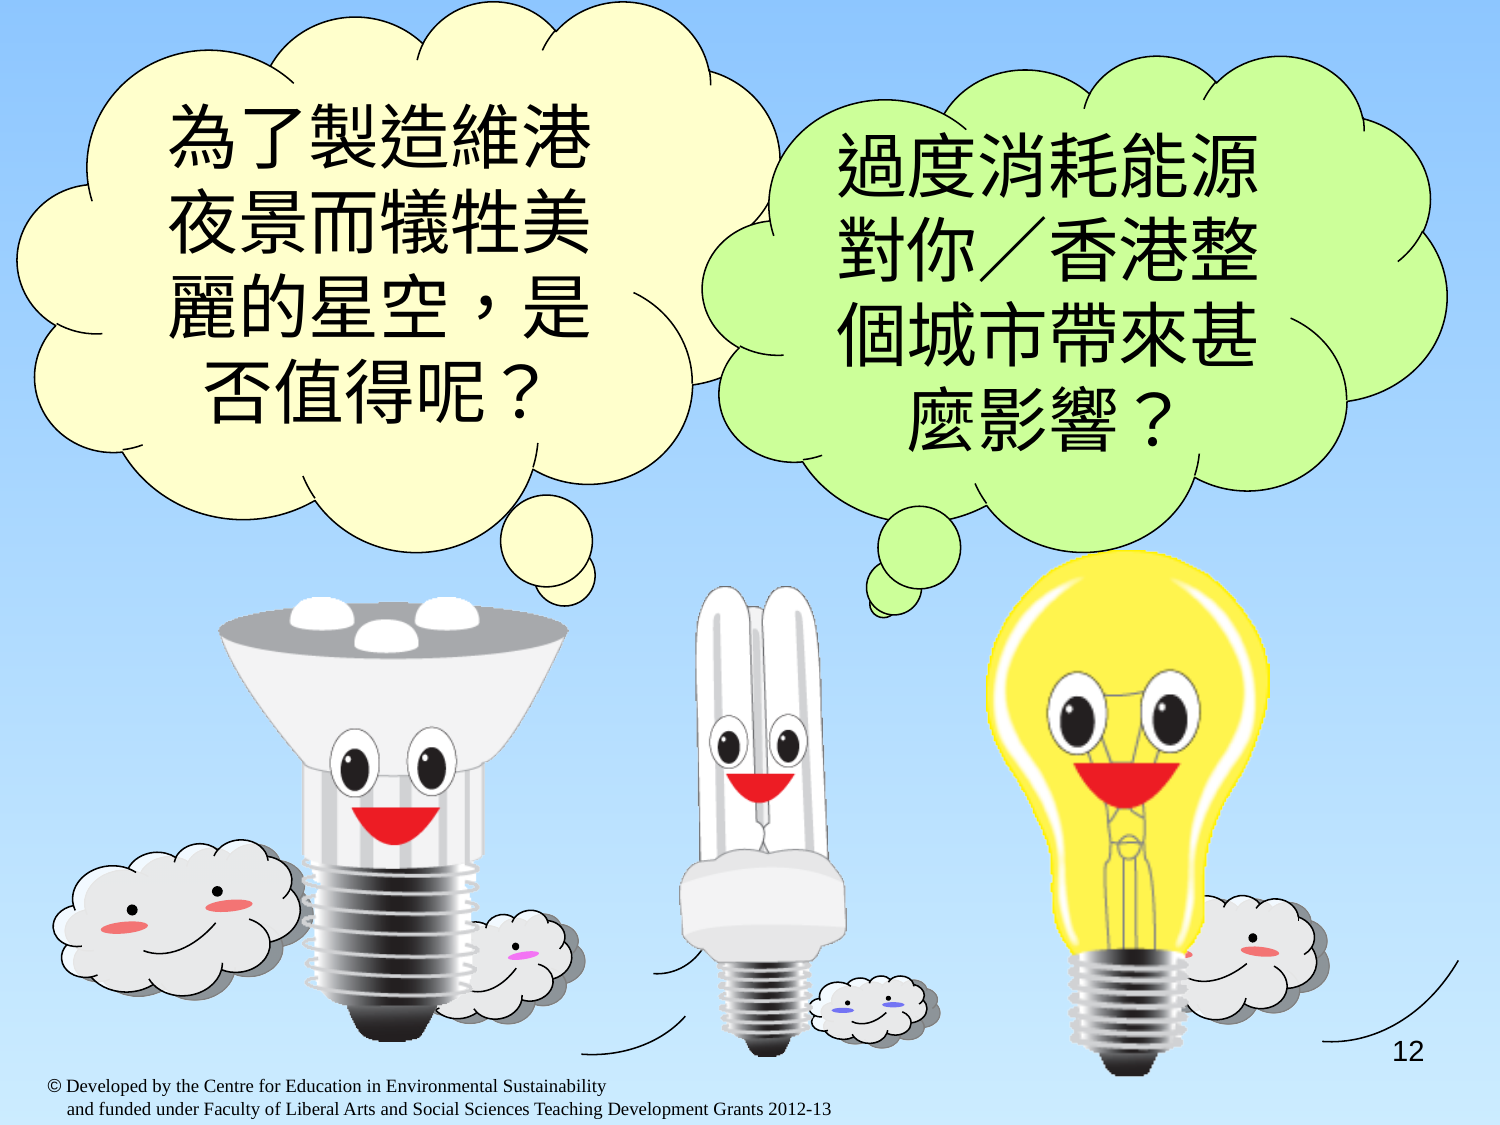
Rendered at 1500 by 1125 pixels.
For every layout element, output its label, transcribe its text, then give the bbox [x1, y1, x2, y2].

text_box 過度消耗能源對你／香港整個城市帶來甚麼影響？ [702, 56, 1448, 618]
picture [985, 550, 1270, 1079]
picture [218, 597, 569, 1042]
text_box 為了製造維港夜景而犠牲美麗的星空，是否值得呢？ [16, 1, 781, 605]
picture [678, 585, 847, 1057]
slide_number 12 [1143, 1024, 1440, 1103]
text_box © Developed by the Centre for Education in Environmental Sustainability and funded under Faculty of Liberal Arts and Social Sciences Teaching Development Grants 2012-13 [33, 1066, 852, 1125]
